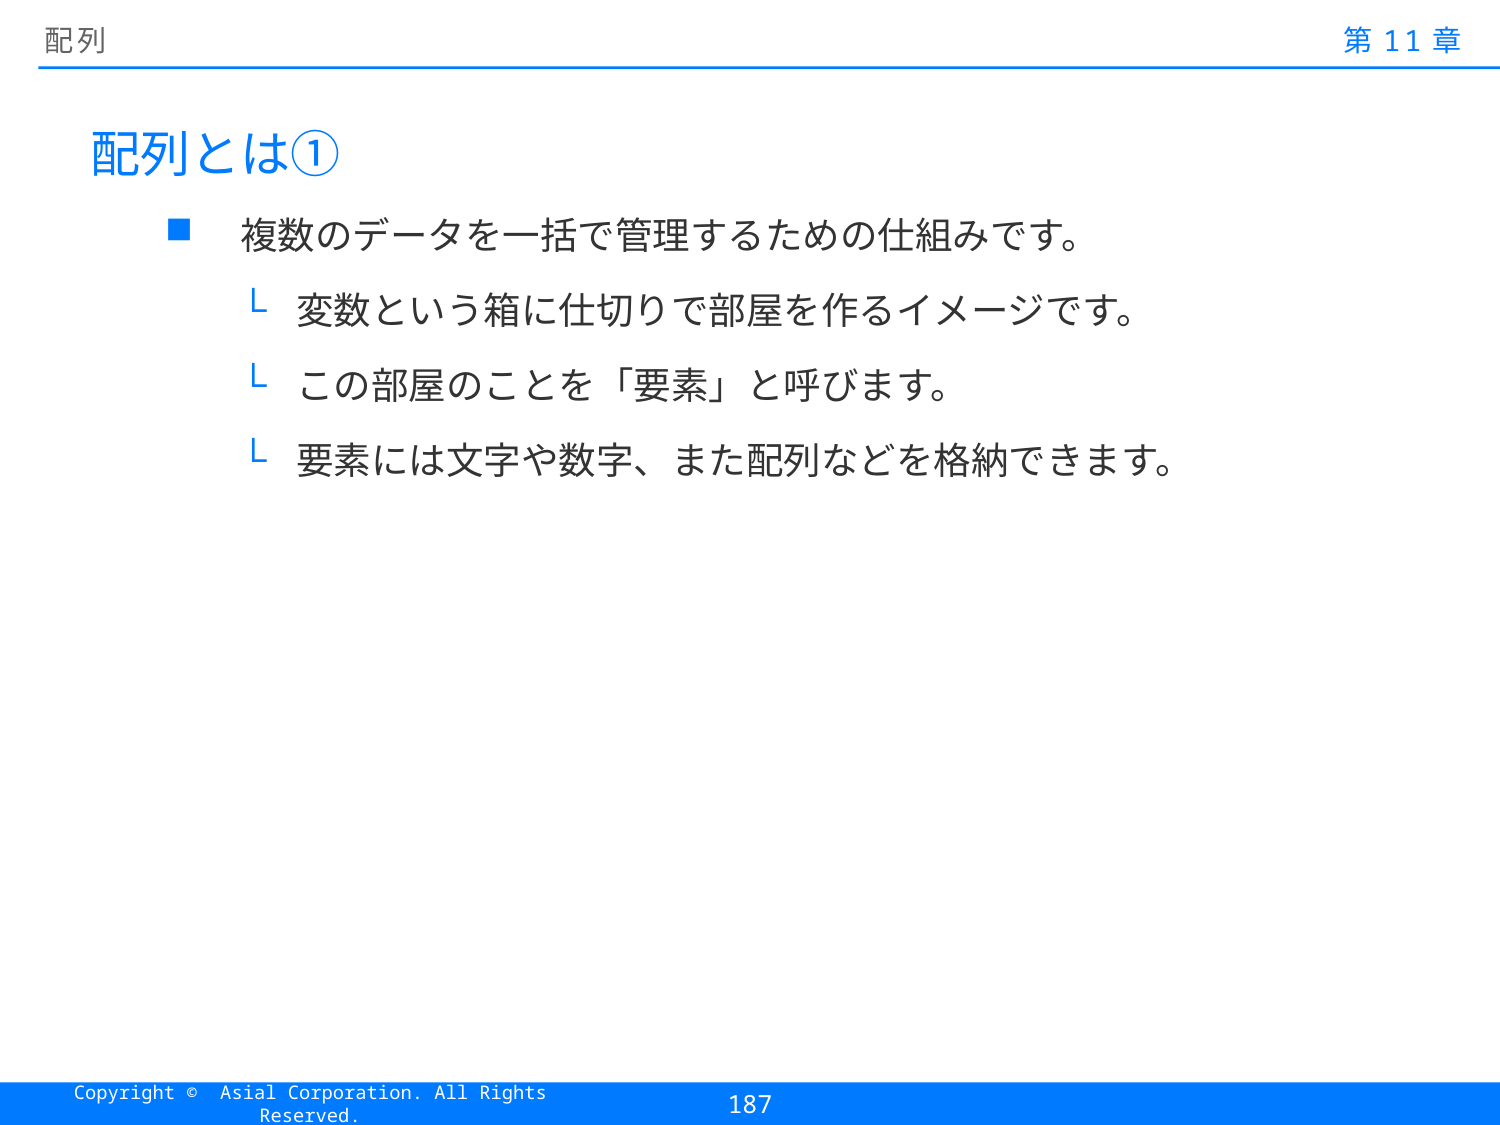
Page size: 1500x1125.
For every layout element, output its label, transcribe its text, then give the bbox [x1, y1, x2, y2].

list 第11章 [702, 7, 1477, 72]
list 配列とは① 複数のデータを一括で管理するための仕組みです。 変数という箱に仕切りで部屋を作るイメージです。 この部屋のことを「要素」と呼びます。 要素には文字や数字、また配列などを格納できます。 [75, 84, 1425, 988]
slide_number 187 [581, 1075, 919, 1125]
title 配列 [29, 7, 702, 72]
